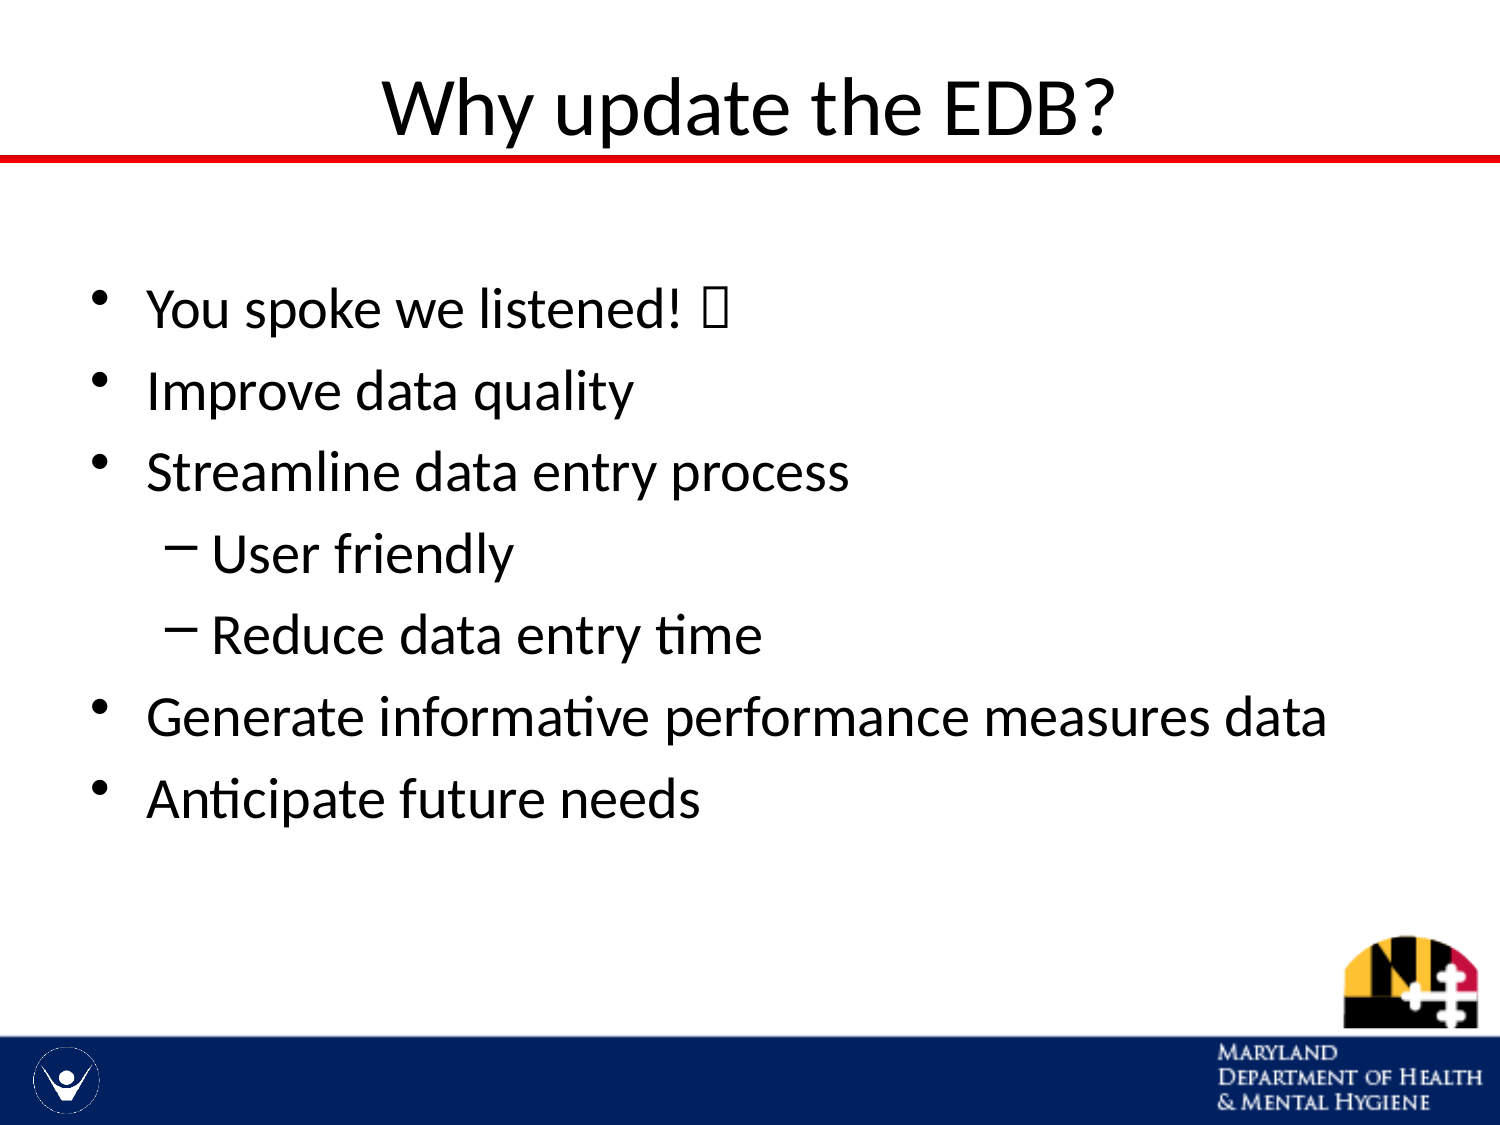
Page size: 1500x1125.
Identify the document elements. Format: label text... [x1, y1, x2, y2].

title Why update the EDB? [75, 45, 1425, 233]
list You spoke we listened!  Improve data quality Streamline data entry process User friendly Reduce data entry time Generate informative performance measures data Anticipate future needs [75, 262, 1425, 863]
picture [0, 163, 1500, 1125]
picture [0, 0, 1500, 155]
